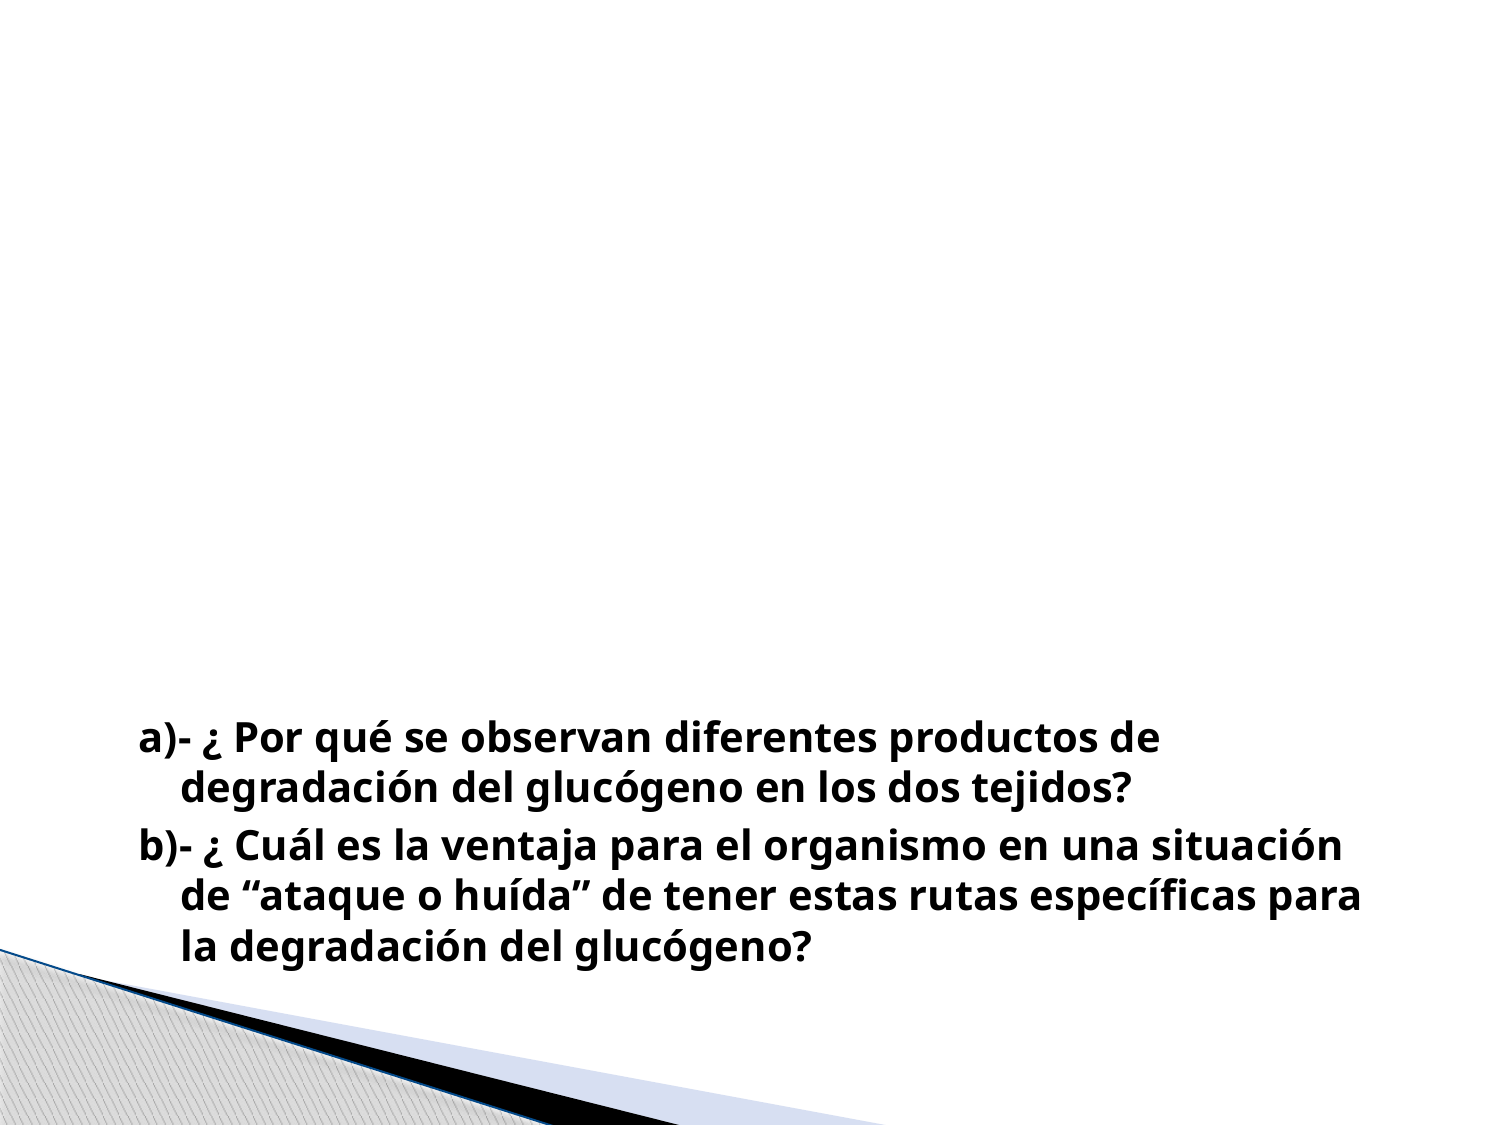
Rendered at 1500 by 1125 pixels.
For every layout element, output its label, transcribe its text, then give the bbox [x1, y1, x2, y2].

list a)- ¿ Por qué se observan diferentes productos de degradación del glucógeno en los dos tejidos? b)- ¿ Cuál es la ventaja para el organismo en una situación de “ataque o huída” de tener estas rutas específicas para la degradación del glucógeno? [105, 702, 1381, 1044]
